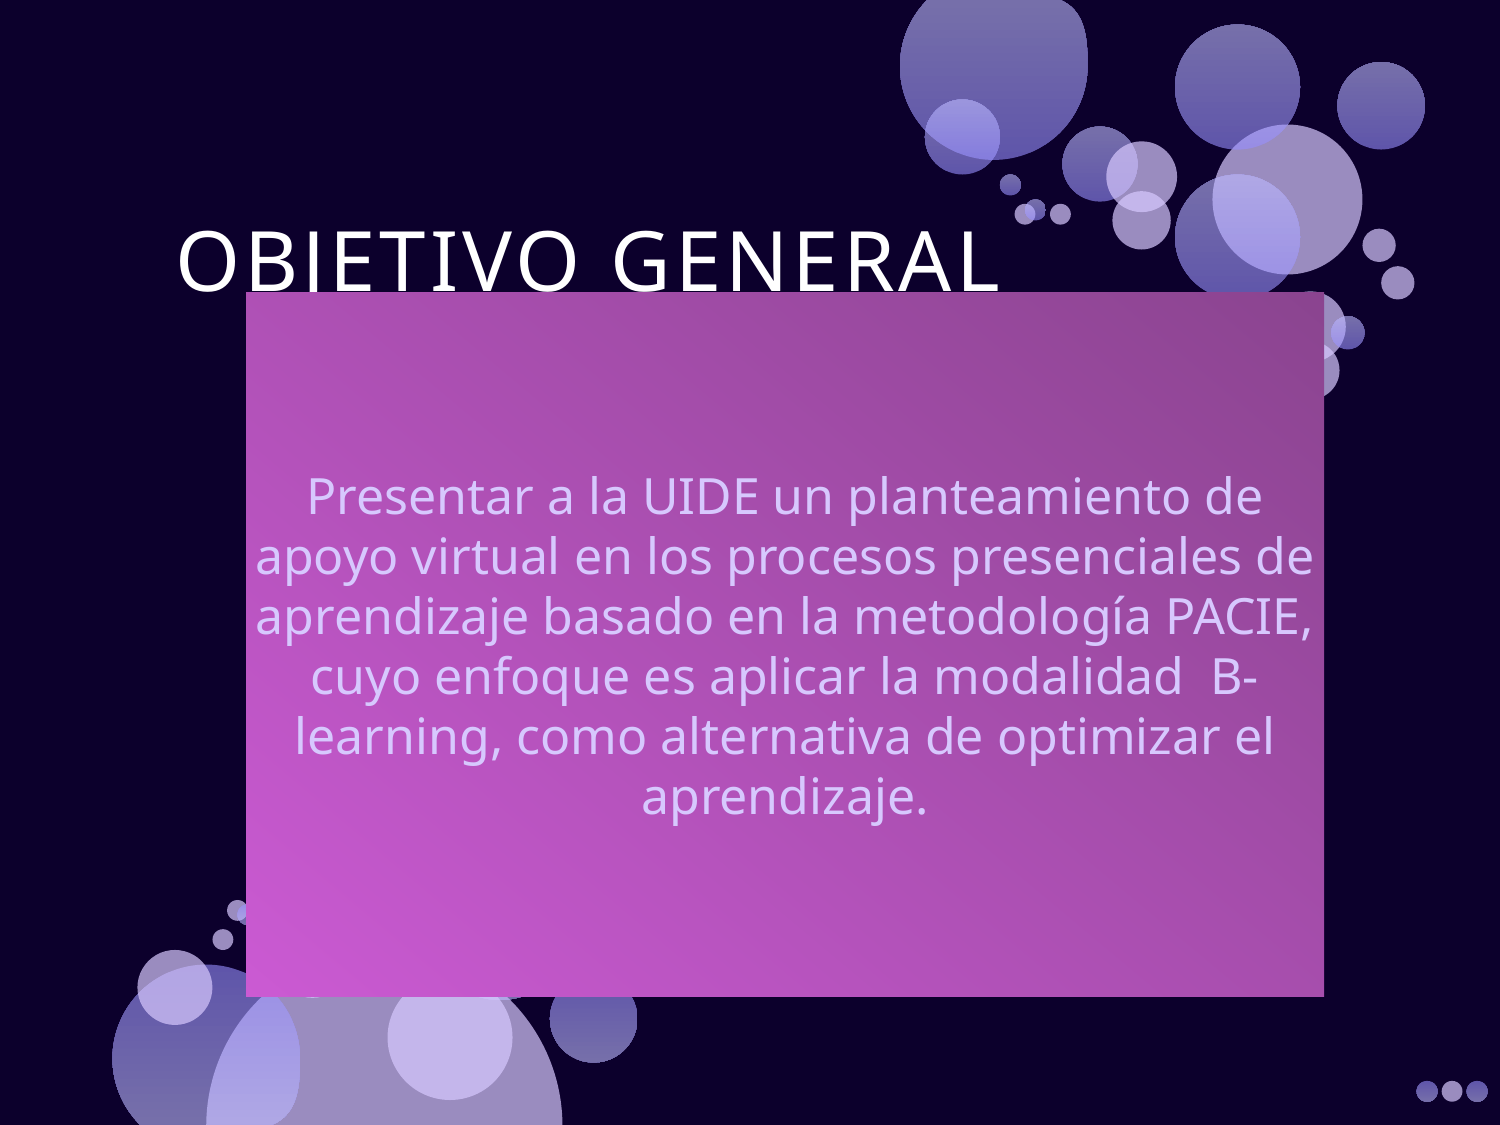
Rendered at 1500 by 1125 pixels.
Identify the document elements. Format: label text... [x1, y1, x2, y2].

title OBJETIVO GENERAL [112, 128, 1090, 387]
subtitle Presentar a la UIDE un planteamiento de apoyo virtual en los procesos presenciales de aprendizaje basado en la metodología PACIE, cuyo enfoque es aplicar la modalidad B-learning, como alternativa de optimizar el aprendizaje. [246, 292, 1325, 997]
